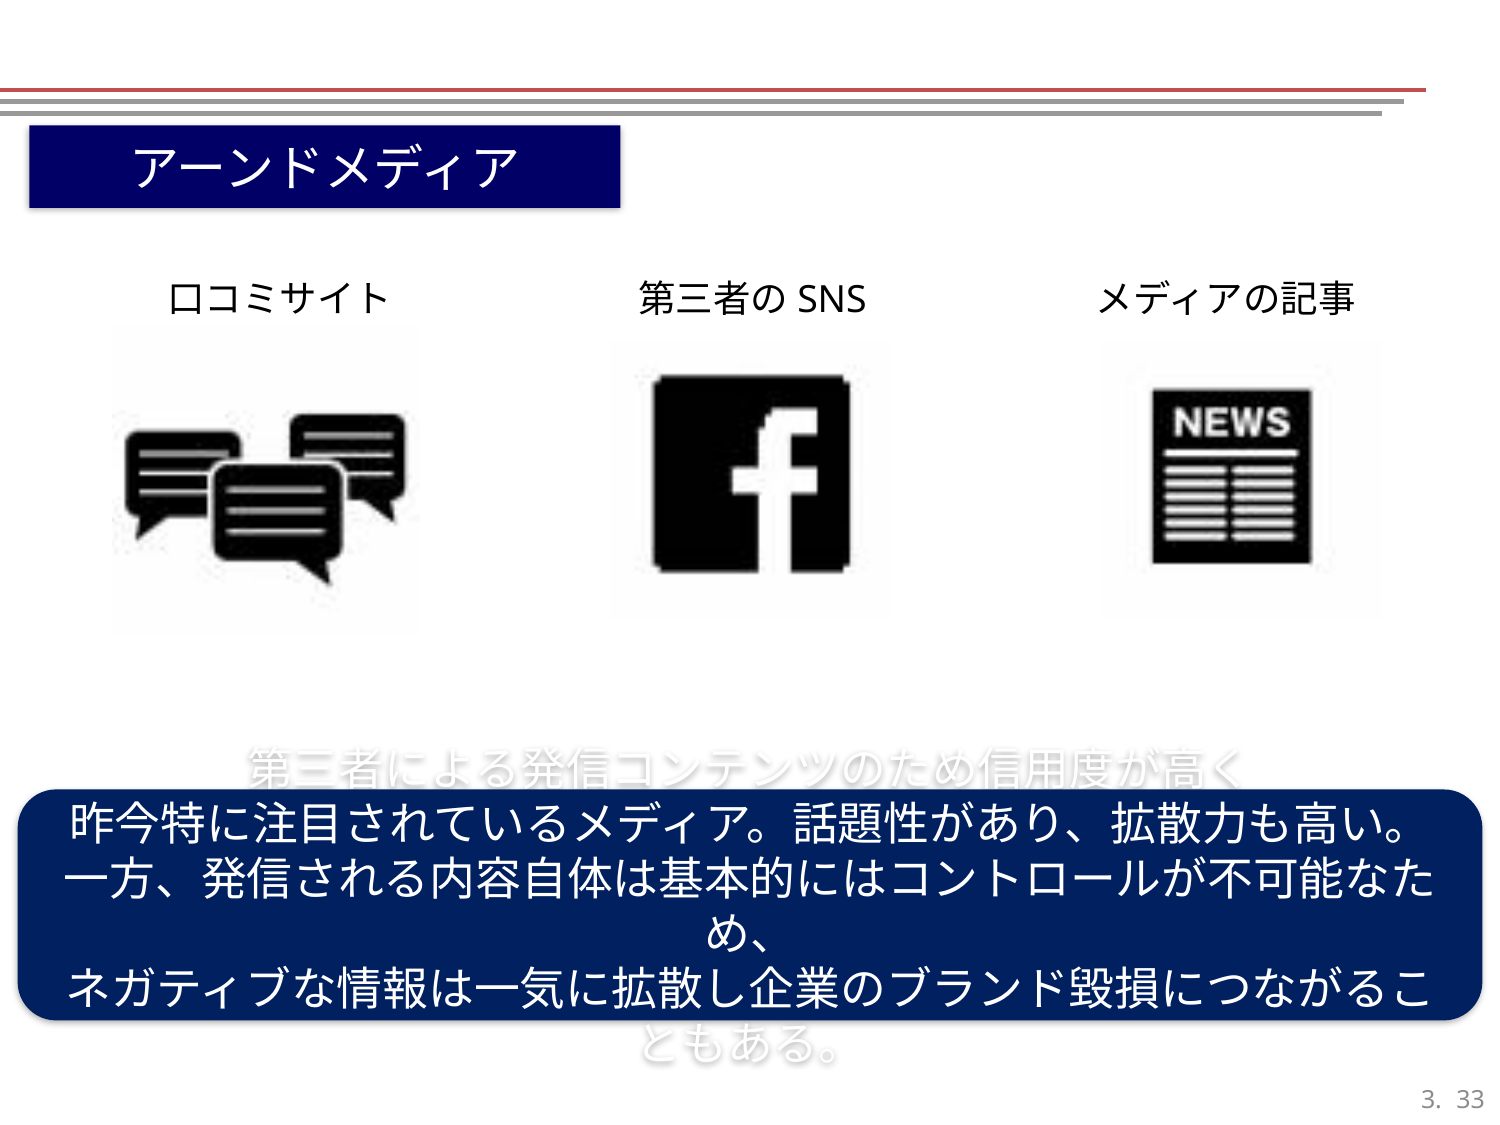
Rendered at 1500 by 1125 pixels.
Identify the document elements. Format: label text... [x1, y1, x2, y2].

text_box 口コミサイト [117, 267, 442, 327]
picture [610, 340, 890, 620]
text_box 第三者のSNS [590, 267, 915, 327]
text_box 第三者による発信コンテンツのため信用度が高く 昨今特に注目されているメディア。話題性があり、拡散力も高い。 一方、発信される内容自体は基本的にはコントロールが不可能なため、 ネガティブな情報は一気に拡散し企業のブランド毀損につながることもある。 [17, 789, 1483, 1021]
slide_number 32 [1381, 1065, 1500, 1125]
picture [111, 326, 420, 634]
text_box メディアの記事 [1063, 267, 1388, 327]
text_box アーンドメディア [29, 125, 621, 208]
picture [1102, 340, 1382, 620]
